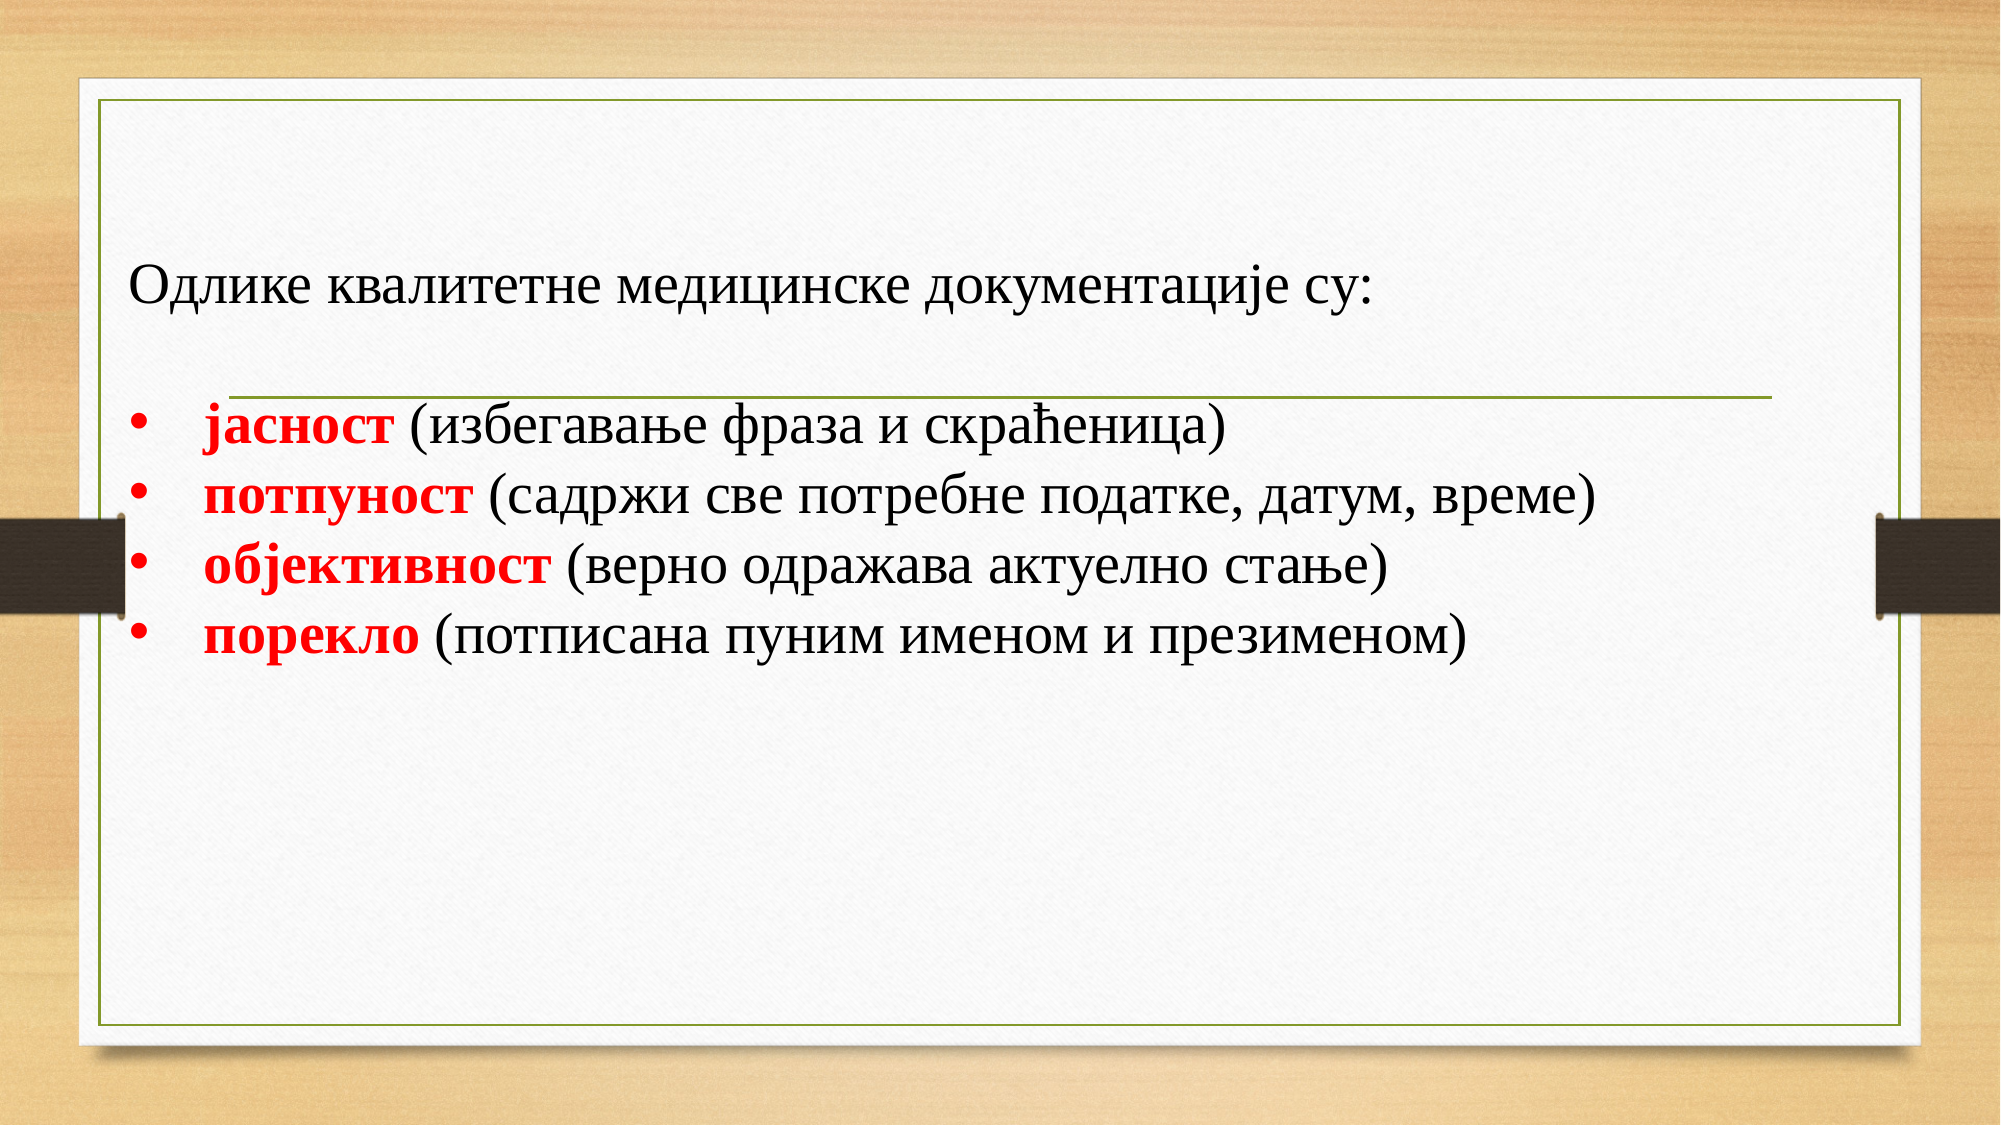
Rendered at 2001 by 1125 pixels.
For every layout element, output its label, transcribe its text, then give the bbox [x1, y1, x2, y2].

text_box Одлике квалитетне медицинске документације су: јасност (избегавање фраза и скраћеница) потпуност (садржи све потребне податке, датум, време) објективност (верно одражава актуелно стање) порекло (потписана пуним именом и презименом) [114, 78, 1865, 922]
picture [0, 0, 2001, 1125]
